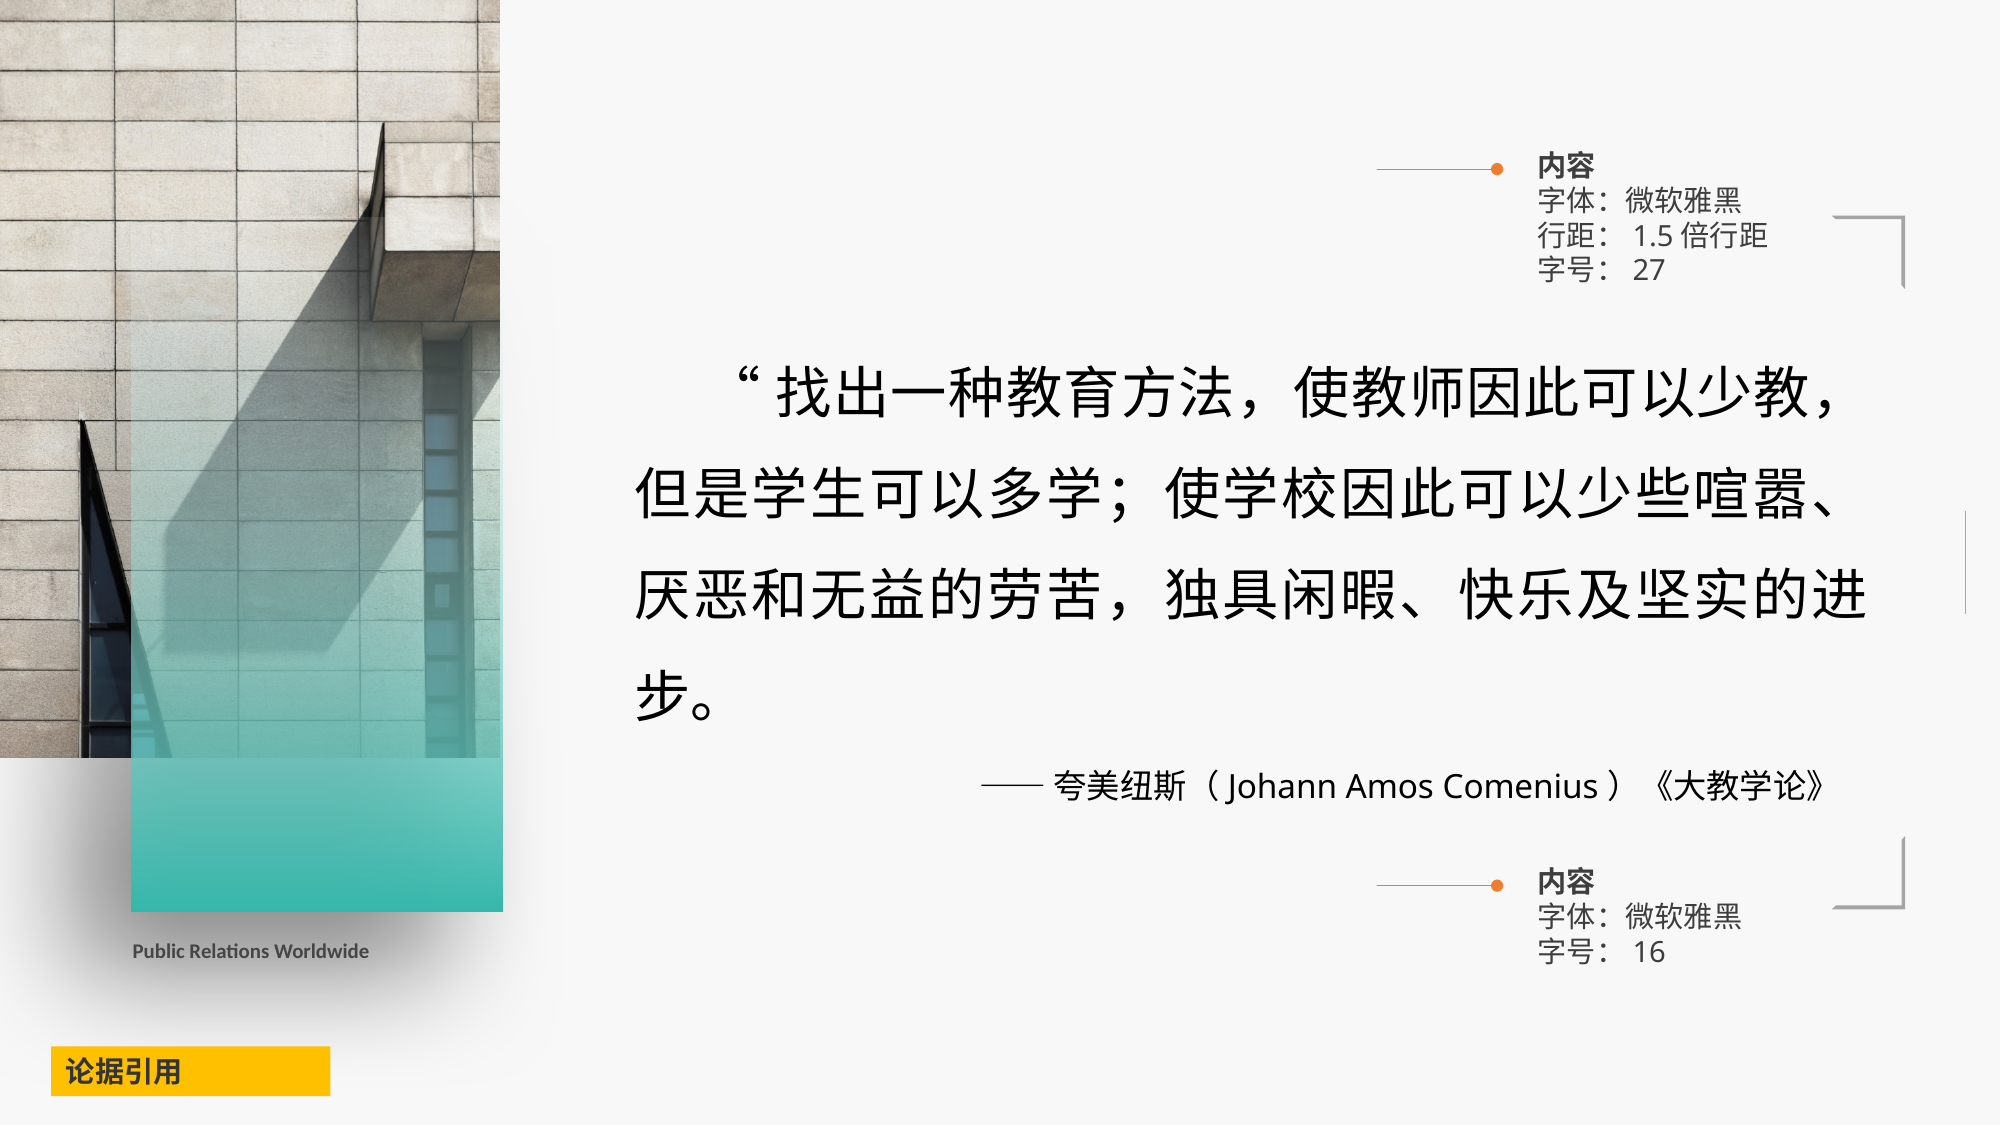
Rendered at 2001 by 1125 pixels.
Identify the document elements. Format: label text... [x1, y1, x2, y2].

text_box [130, 217, 504, 912]
text_box 内容 字体：微软雅黑 字号：16 [1522, 856, 1884, 976]
text_box Public Relations Worldwide [124, 934, 503, 967]
picture [0, 0, 500, 758]
text_box 论据引用 [51, 1046, 331, 1097]
text_box ——夸美纽斯（Johann Amos Comenius）《大教学论》 [956, 757, 1856, 813]
text_box [1884, 833, 1907, 911]
text_box 内容 字体：微软雅黑 行距：1.5倍行距 字号：27 [1522, 139, 1884, 295]
text_box “找出一种教育方法，使教师因此可以少教，但是学生可以多学；使学校因此可以少些喧嚣、厌恶和无益的劳苦，独具闲暇、快乐及坚实的进步。 [619, 315, 1884, 736]
text_box [1884, 214, 1907, 292]
